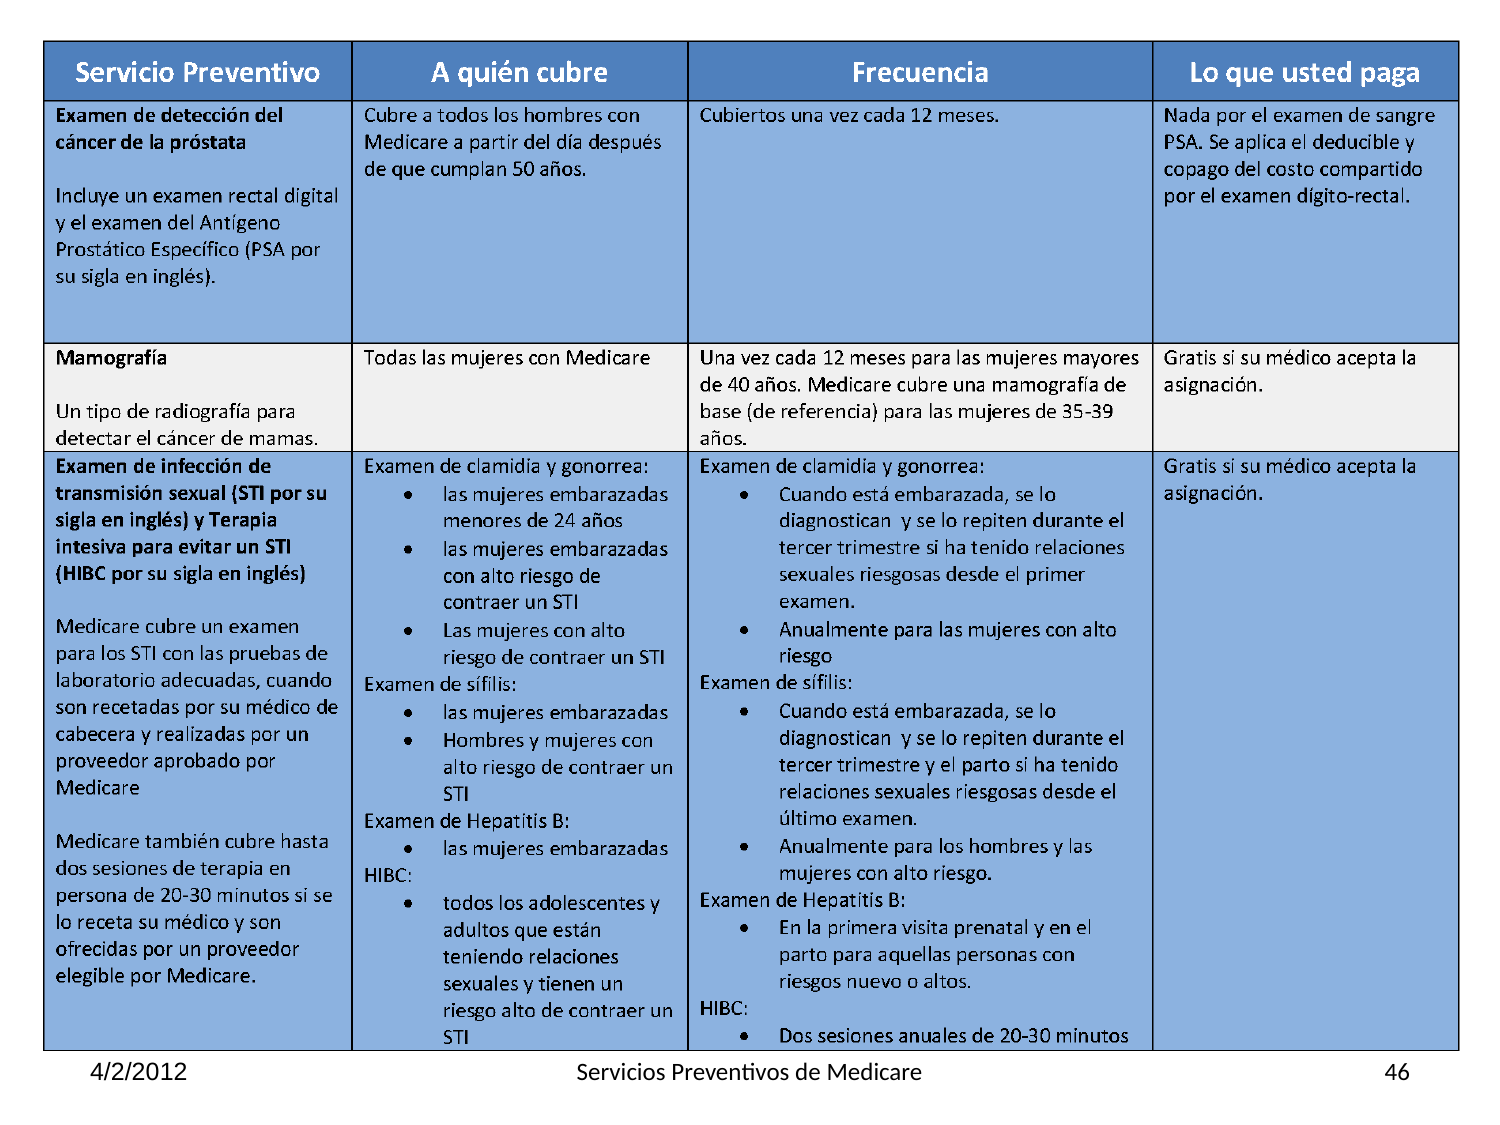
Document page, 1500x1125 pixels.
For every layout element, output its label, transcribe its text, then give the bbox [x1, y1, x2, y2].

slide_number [75, 1068, 425, 1100]
picture [0, 0, 1500, 1125]
footer Servicios Preventivos de Medicare [512, 1068, 988, 1100]
slide_number 46 [1074, 1068, 1425, 1100]
